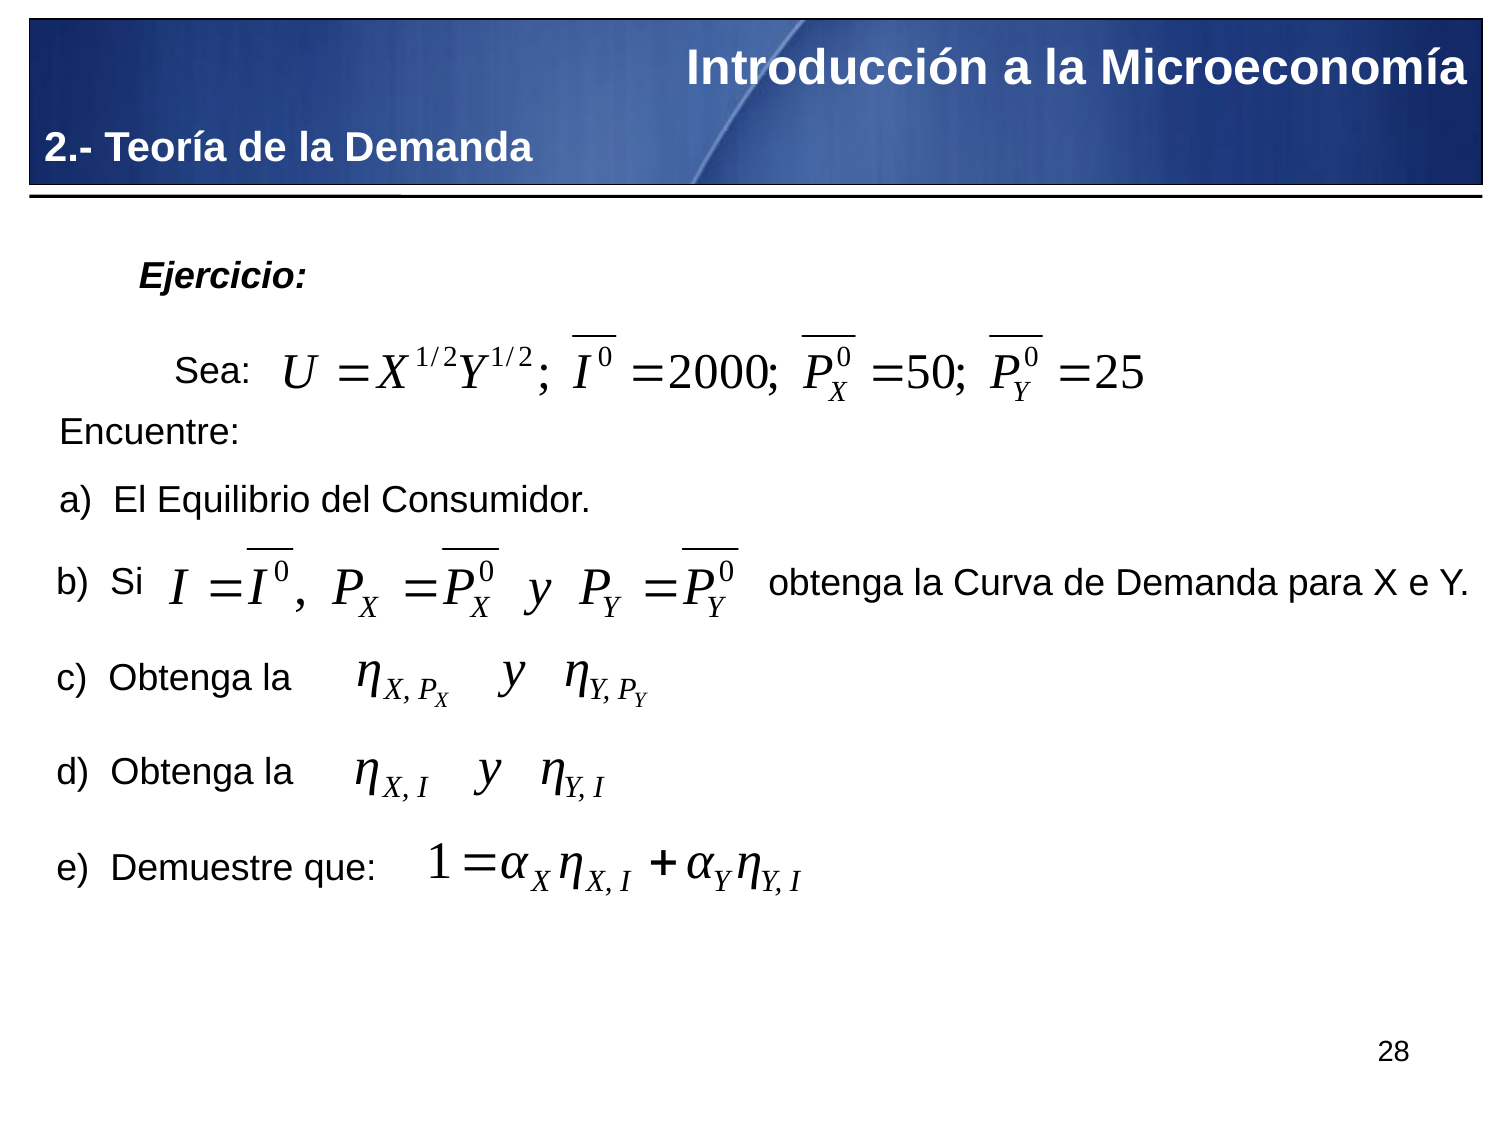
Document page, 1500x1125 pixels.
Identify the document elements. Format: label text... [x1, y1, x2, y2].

text_box d) Obtenga la [41, 739, 309, 799]
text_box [423, 825, 816, 905]
text_box e) Demuestre que: [41, 835, 392, 896]
text_box Encuentre: a) El Equilibrio del Consumidor. [44, 399, 607, 527]
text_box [346, 731, 621, 811]
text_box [348, 632, 662, 718]
text_box c) Obtenga la [41, 645, 307, 706]
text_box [277, 326, 1153, 410]
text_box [159, 538, 751, 627]
text_box b) Si [41, 549, 154, 610]
text_box obtenga la Curva de Demanda para X e Y. [755, 551, 1485, 611]
text_box [29, 19, 1483, 185]
text_box Sea: [159, 338, 272, 398]
text_box Introducción a la Microeconomía [608, 26, 1483, 102]
text_box 2.- Teoría de la Demanda [29, 112, 585, 178]
slide_number 28 [1074, 1024, 1426, 1103]
text_box Ejercicio: [123, 243, 337, 304]
